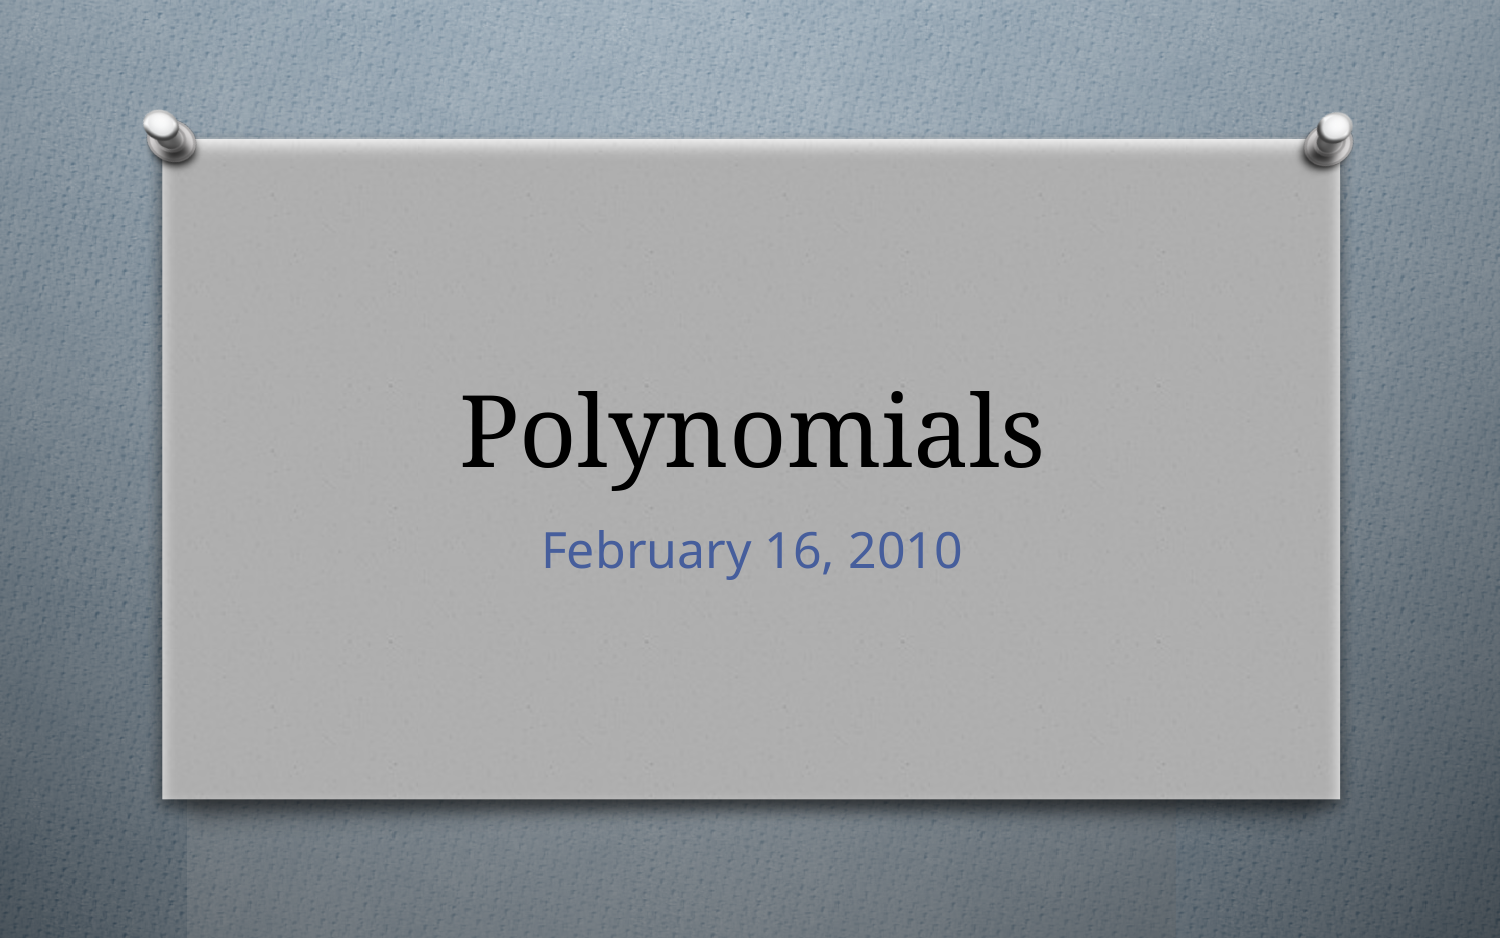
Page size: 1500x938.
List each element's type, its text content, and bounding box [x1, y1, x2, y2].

picture [1278, 88, 1392, 194]
title Polynomials [283, 245, 1223, 496]
picture [115, 81, 231, 188]
subtitle February 16, 2010 [283, 510, 1221, 720]
